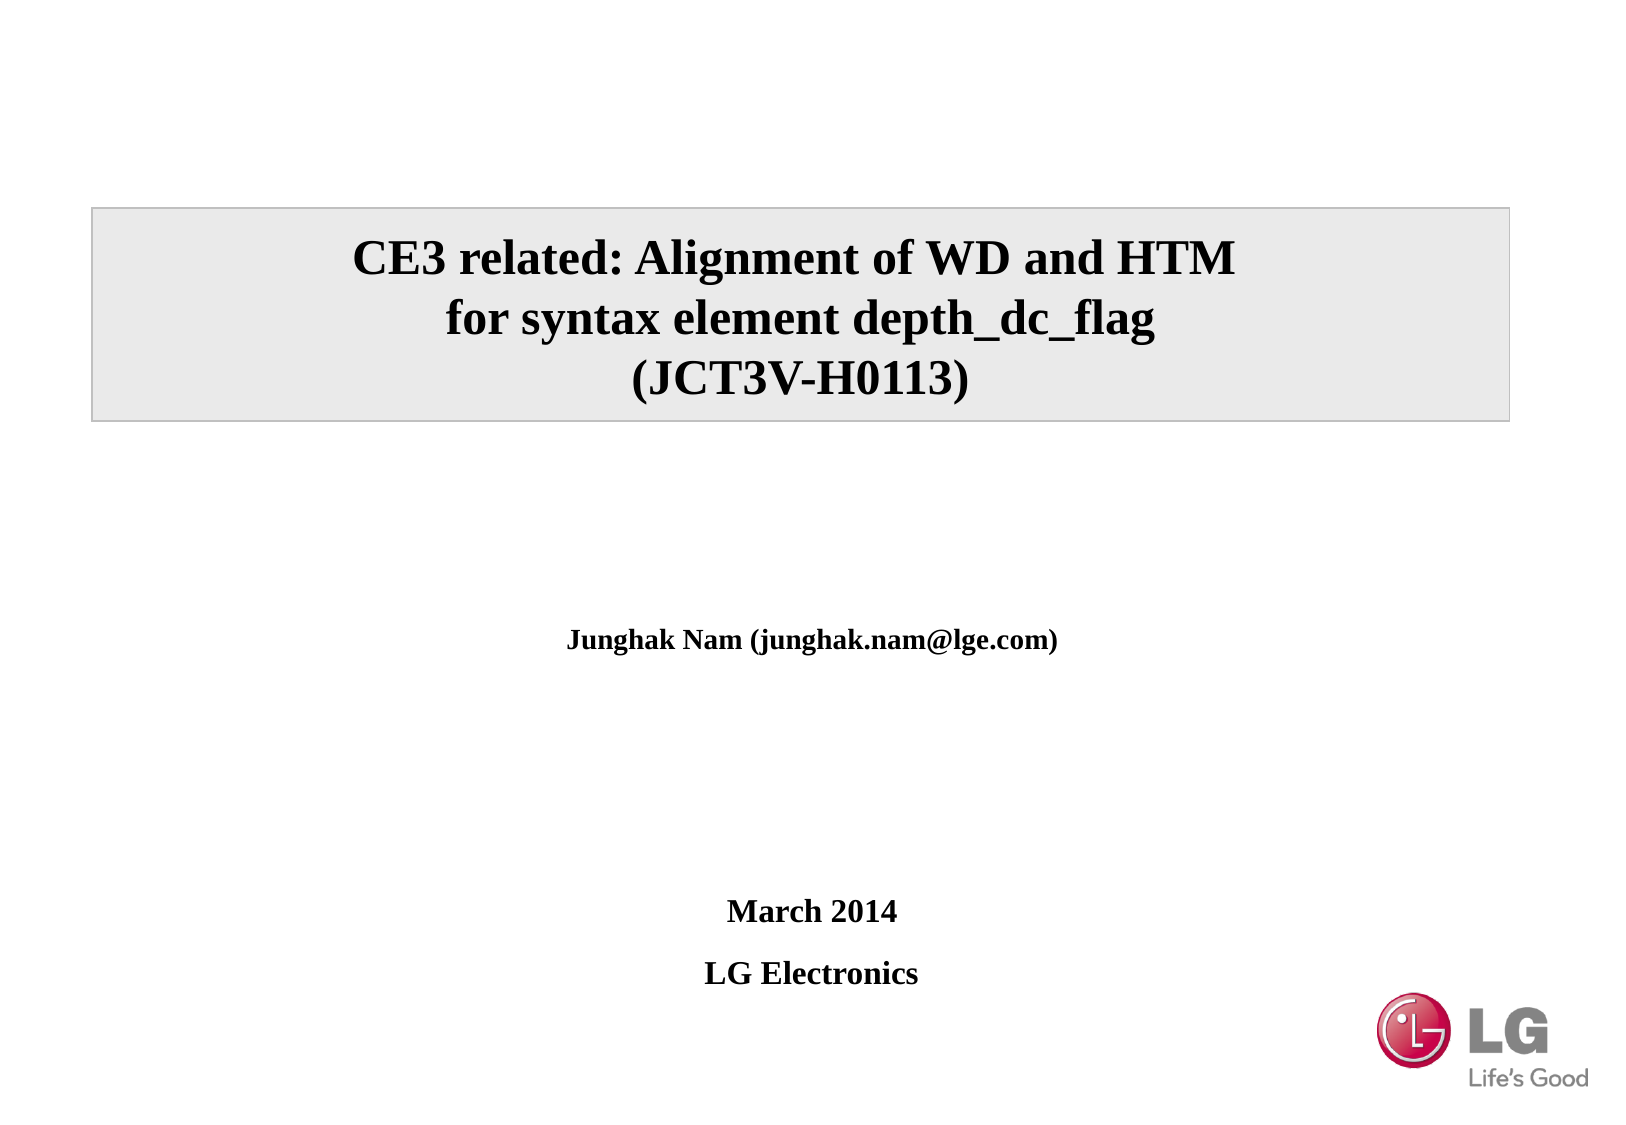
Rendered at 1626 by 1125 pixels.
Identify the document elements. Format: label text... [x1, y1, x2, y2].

text_box CE3 related: Alignment of WD and HTM for syntax element depth_dc_flag (JCT3V-H0113) [91, 208, 1510, 421]
text_box March 2014 [674, 882, 951, 937]
picture [1375, 985, 1588, 1093]
text_box LG Electronics [651, 944, 972, 999]
text_box Junghak Nam (junghak.nam@lge.com) [0, 609, 1625, 663]
